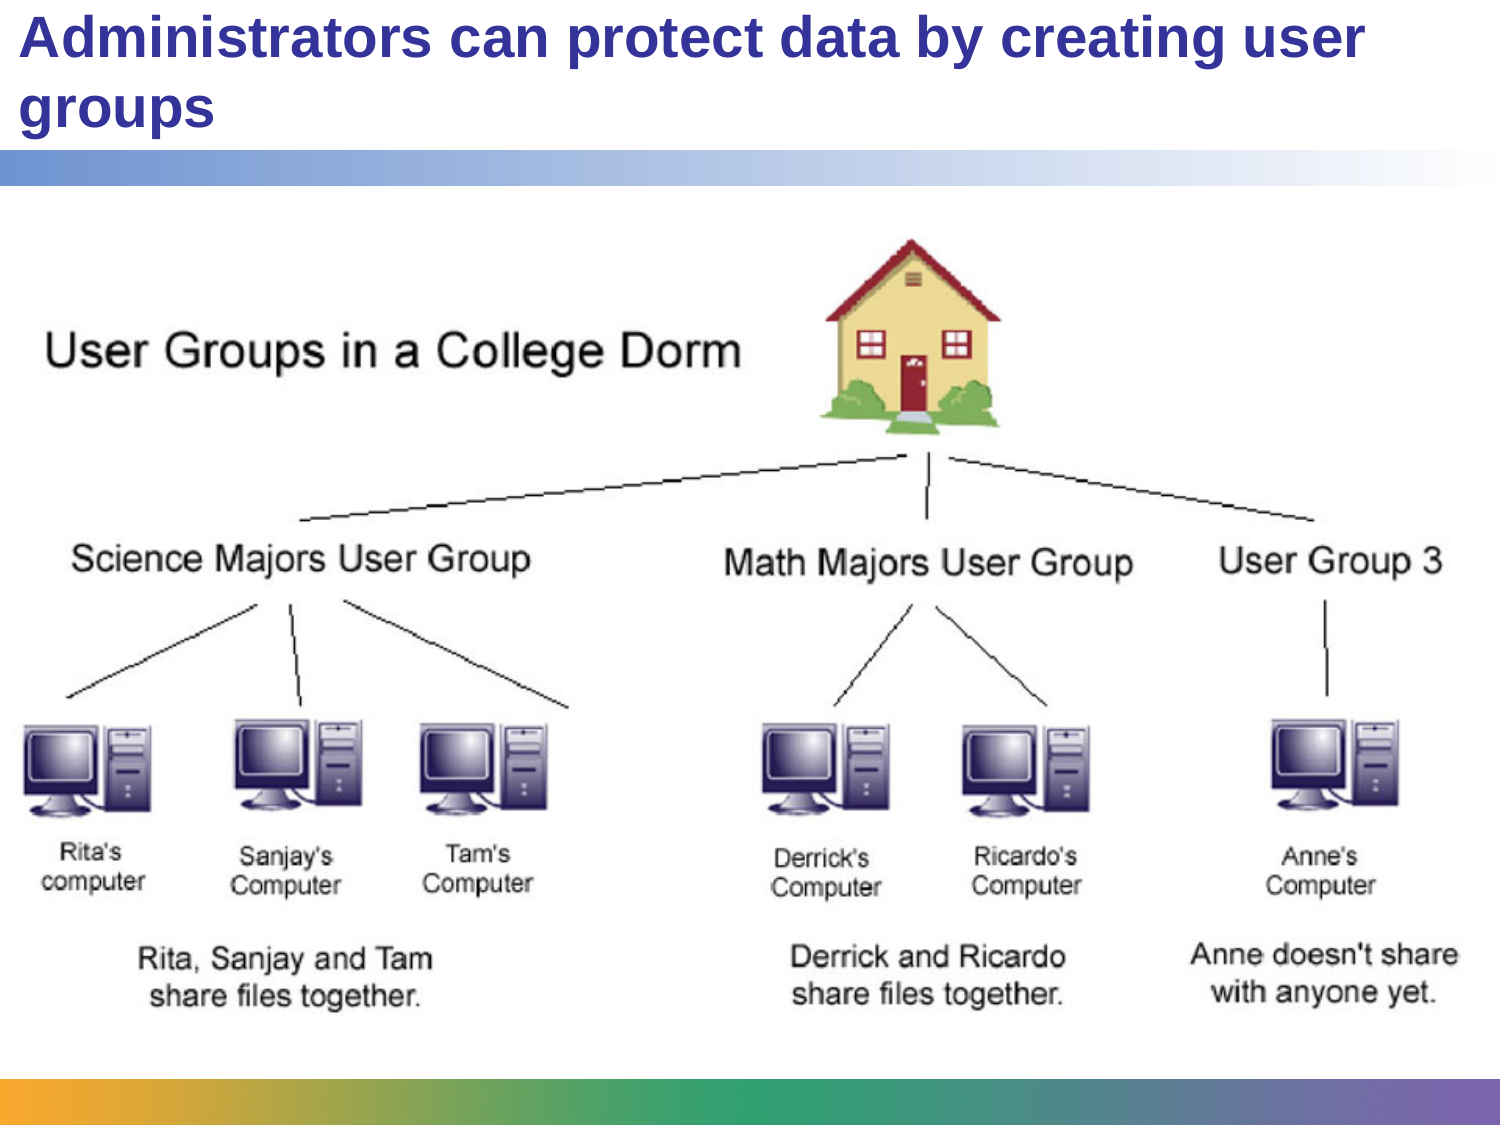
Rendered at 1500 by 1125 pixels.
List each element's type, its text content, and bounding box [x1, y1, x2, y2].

picture [0, 1079, 1500, 1125]
title Administrators can protect data by creating user groups [3, 12, 1430, 126]
picture [0, 236, 1471, 1050]
